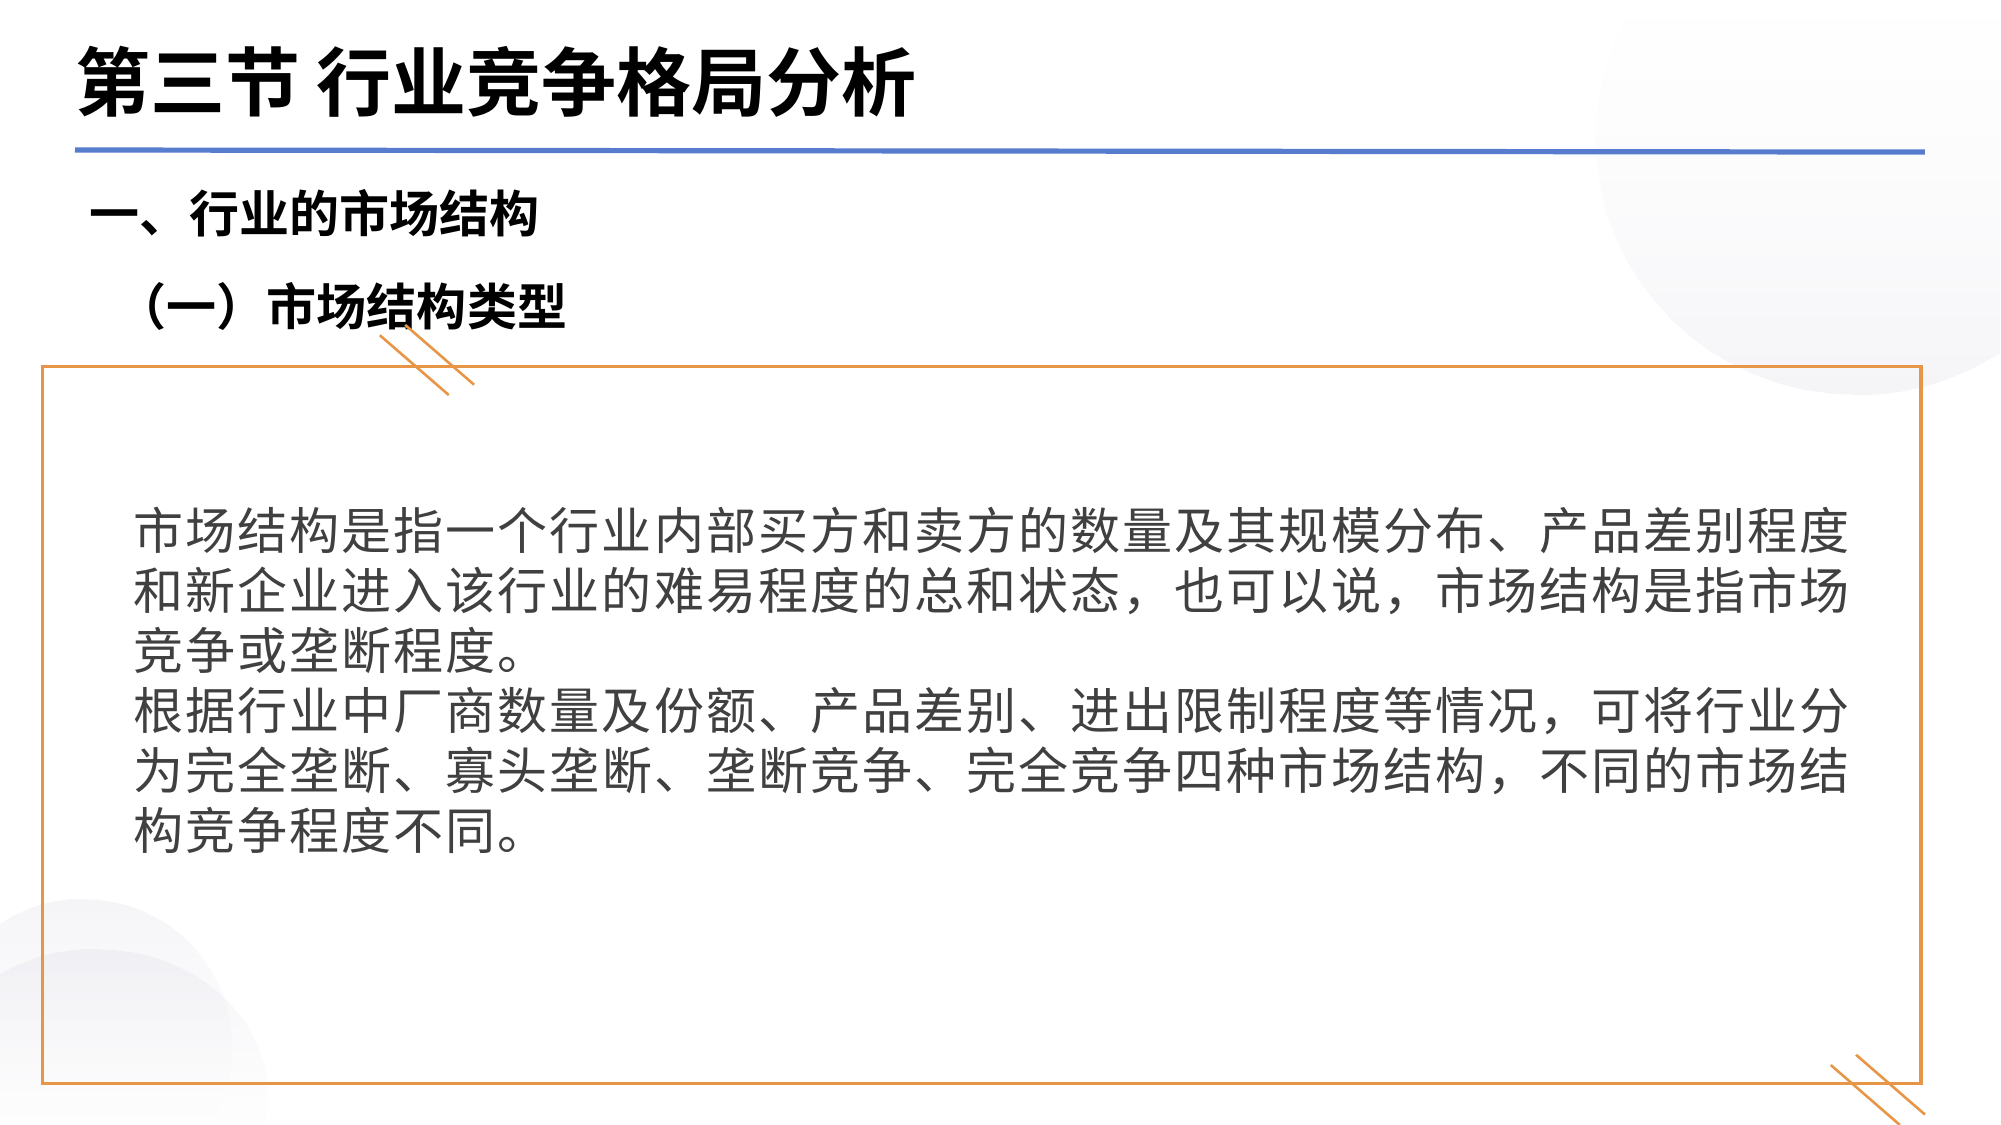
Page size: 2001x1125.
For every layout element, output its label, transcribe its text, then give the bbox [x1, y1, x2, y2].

text_box [1594, 0, 2000, 387]
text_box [74, 149, 1925, 153]
text_box 第三节 行业竞争格局分析 [75, 24, 1925, 125]
text_box （一）市场结构类型 [102, 267, 936, 324]
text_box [0, 324, 1925, 1125]
text_box 一、行业的市场结构 [75, 175, 909, 251]
